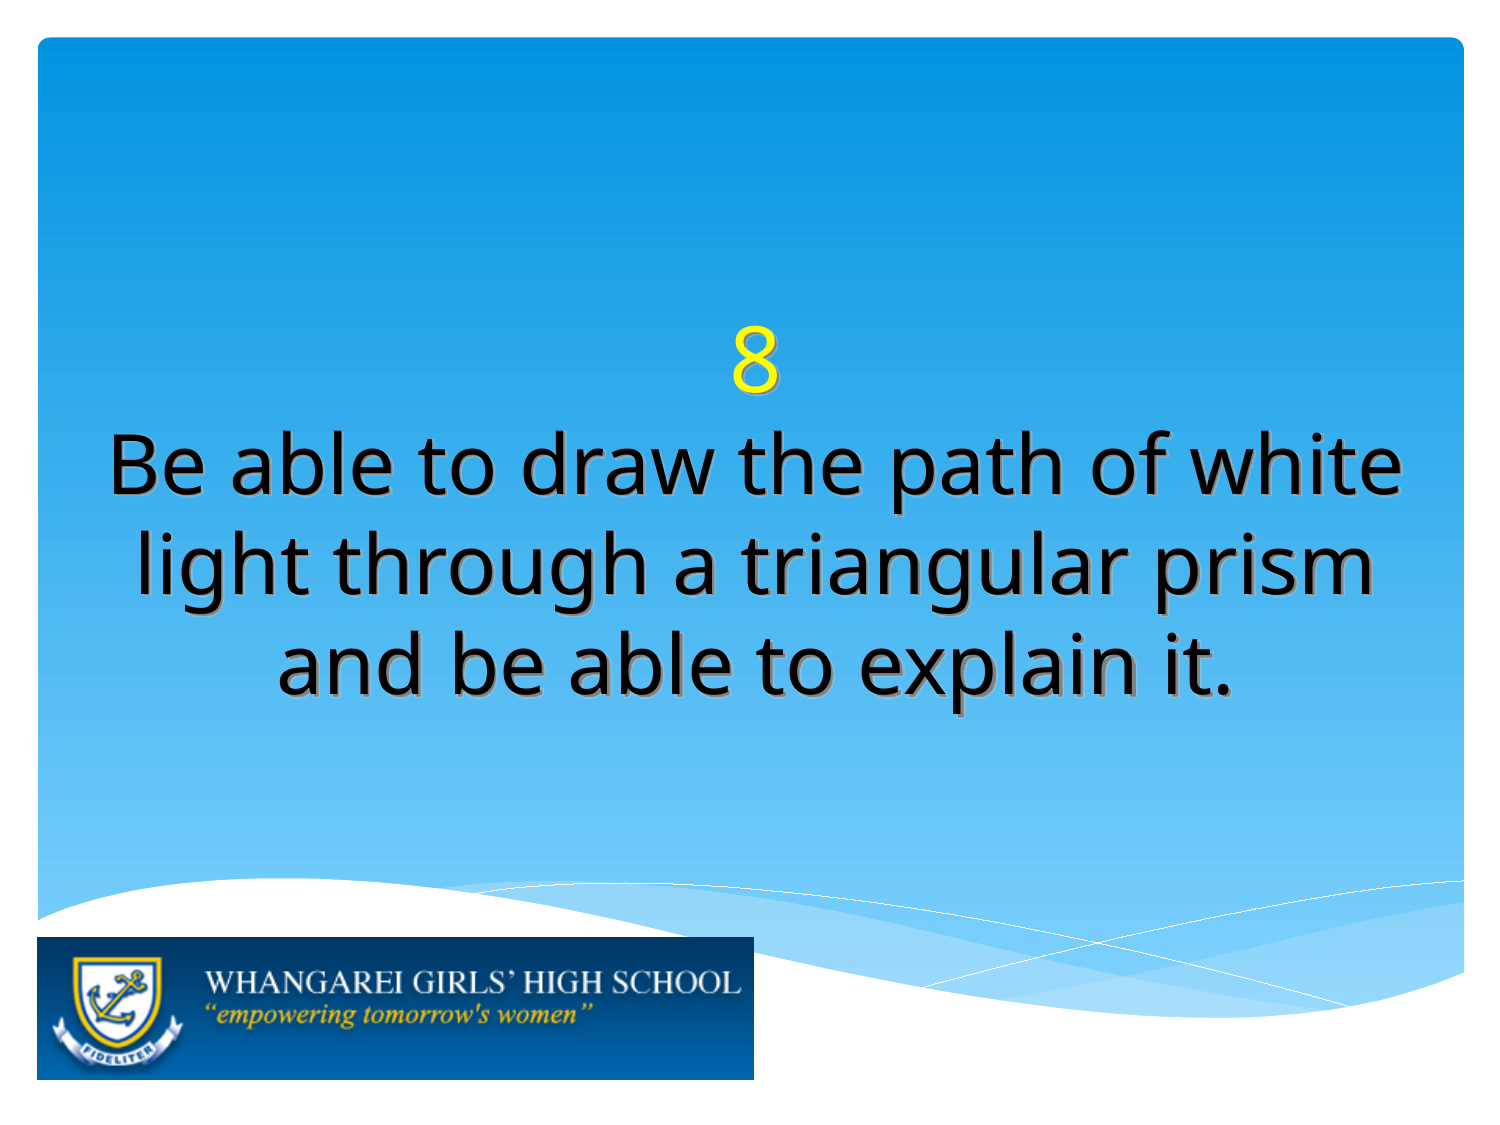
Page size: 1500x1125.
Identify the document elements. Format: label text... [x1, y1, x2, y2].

picture [37, 937, 754, 1080]
text_box 8 Be able to draw the path of white light through a triangular prism and be able to explain it. [74, 99, 1438, 913]
